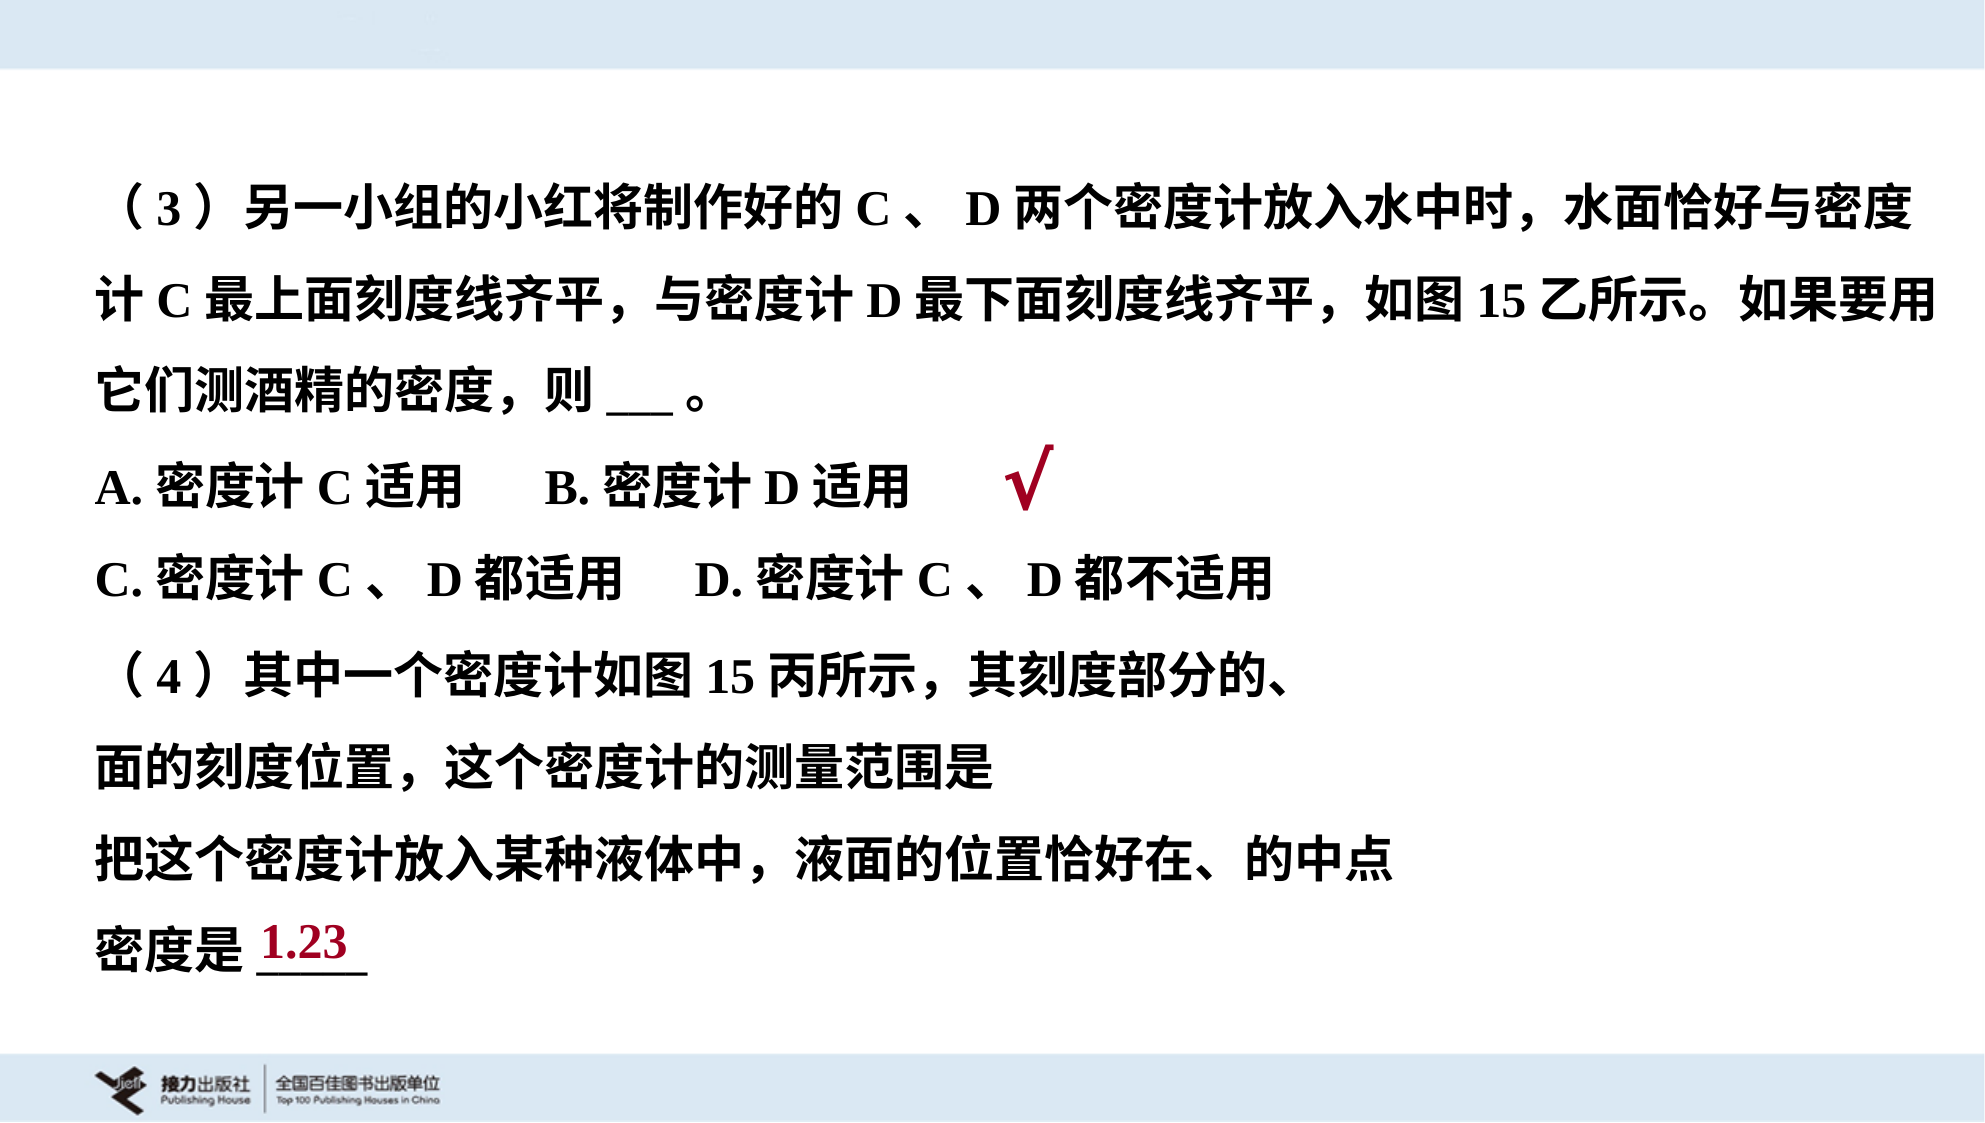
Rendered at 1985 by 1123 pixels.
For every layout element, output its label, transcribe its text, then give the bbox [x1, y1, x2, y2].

text_box （3）另一小组的小红将制作好的C、D两个密度计放入水中时，水面恰好与密度 计C最上面刻度线齐平，与密度计D最下面刻度线齐平，如图15乙所示。如果要用 它们测酒精的密度，则___。 [94, 143, 1892, 419]
text_box √ [1002, 432, 1055, 525]
text_box 1.23 [241, 880, 366, 969]
text_box A.密度计C适用 B.密度计D适用 C.密度计C、D都适用 D.密度计C、D都不适用 [94, 422, 1892, 606]
picture [0, 0, 1985, 1122]
